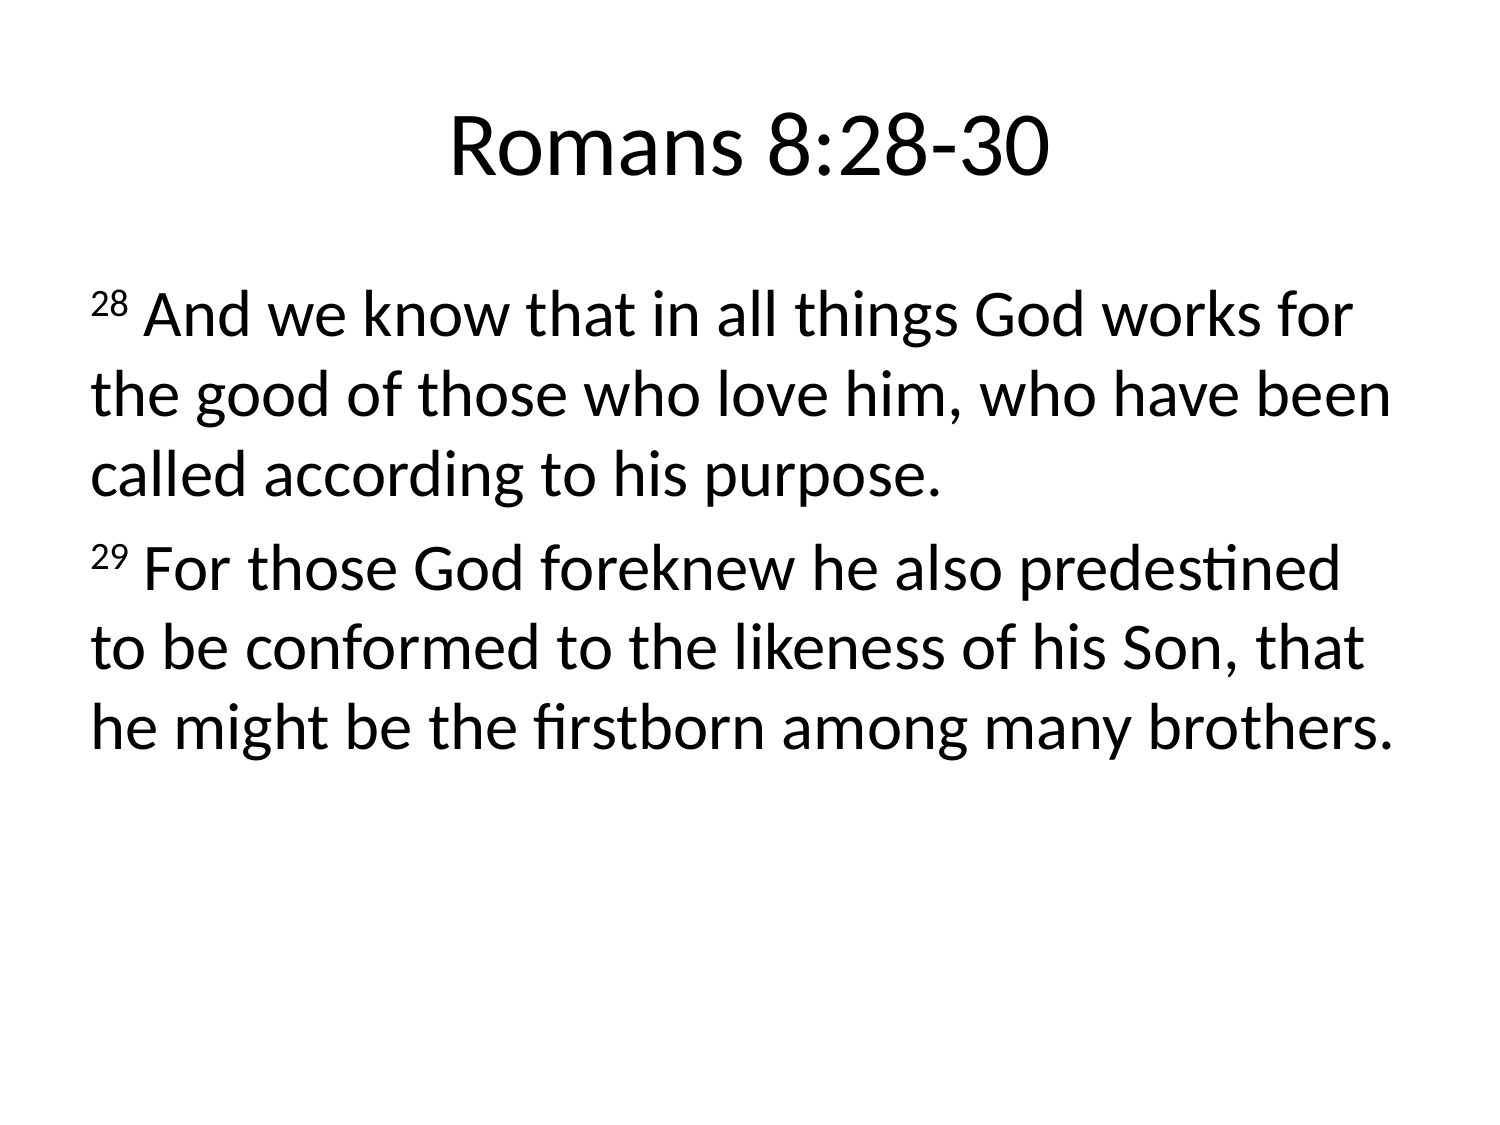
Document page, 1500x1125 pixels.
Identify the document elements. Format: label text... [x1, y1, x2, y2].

title Romans 8:28-30 [75, 45, 1425, 233]
list 28 And we know that in all things God works for the good of those who love him, who have been called according to his purpose. 29 For those God foreknew he also predestined to be conformed to the likeness of his Son, that he might be the firstborn among many brothers. [75, 262, 1425, 1005]
